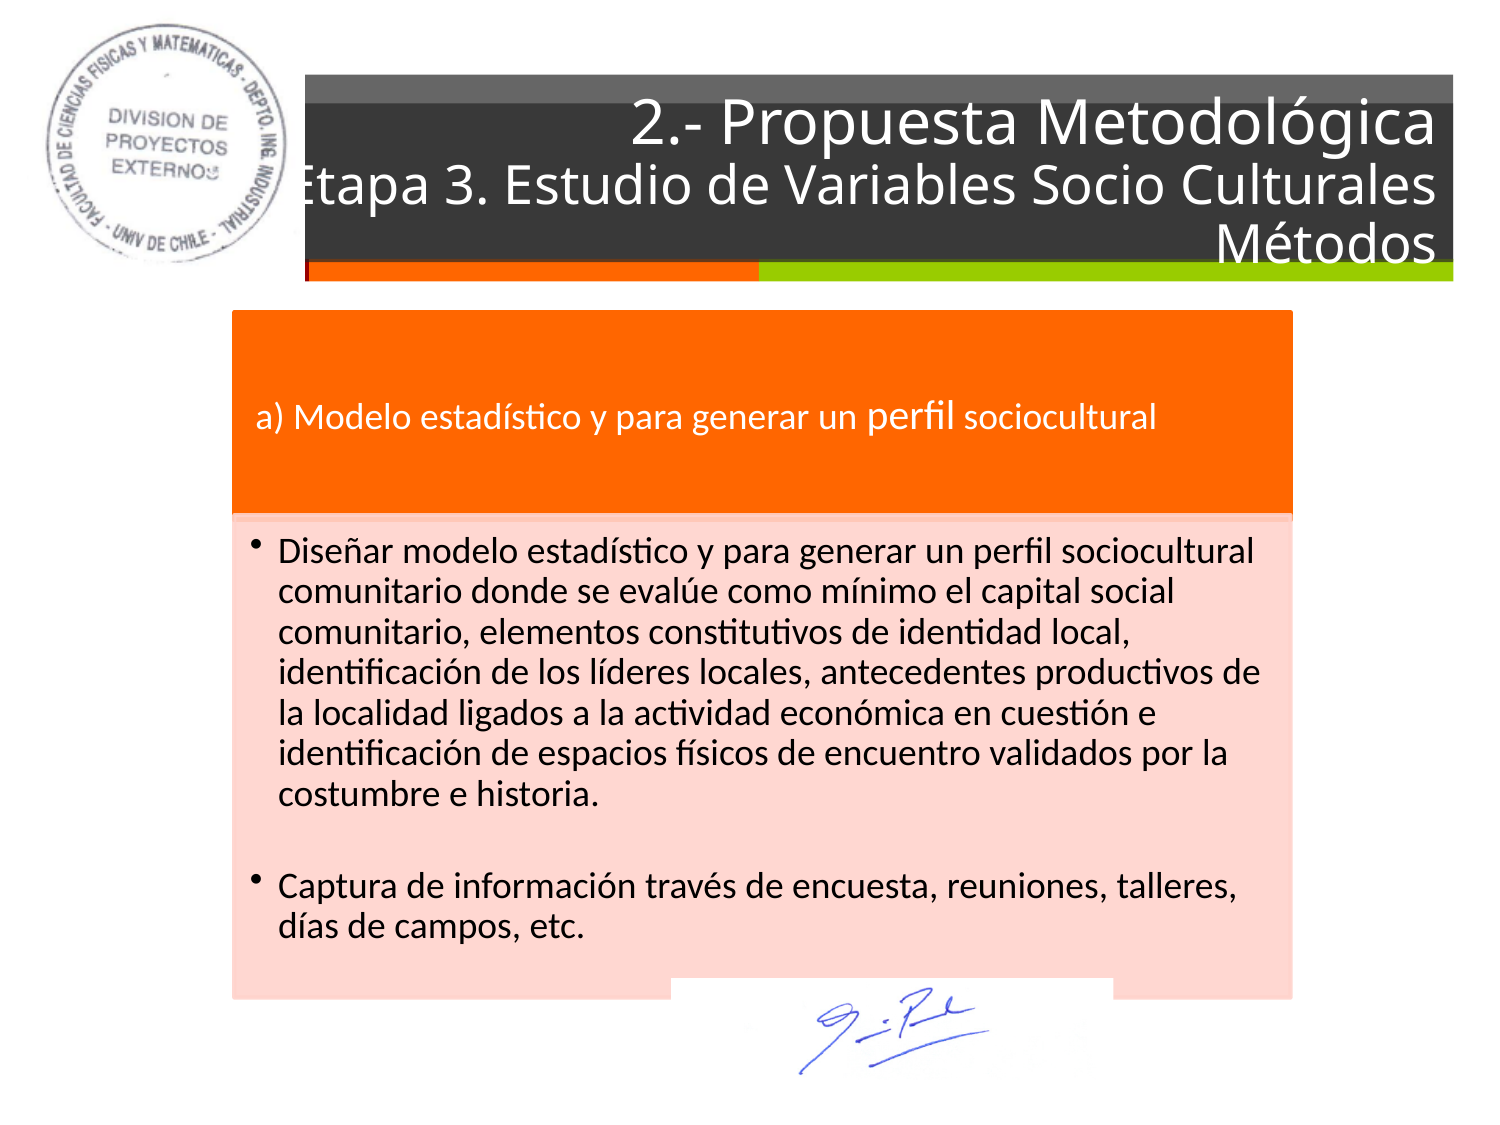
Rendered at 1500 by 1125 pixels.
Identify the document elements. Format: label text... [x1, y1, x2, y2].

title 2.- Propuesta Metodológica Etapa 3. Estudio de Variables Socio Culturales Métodos [309, 103, 1454, 263]
picture [26, 0, 306, 286]
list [233, 311, 1292, 1001]
picture [670, 977, 1114, 1080]
